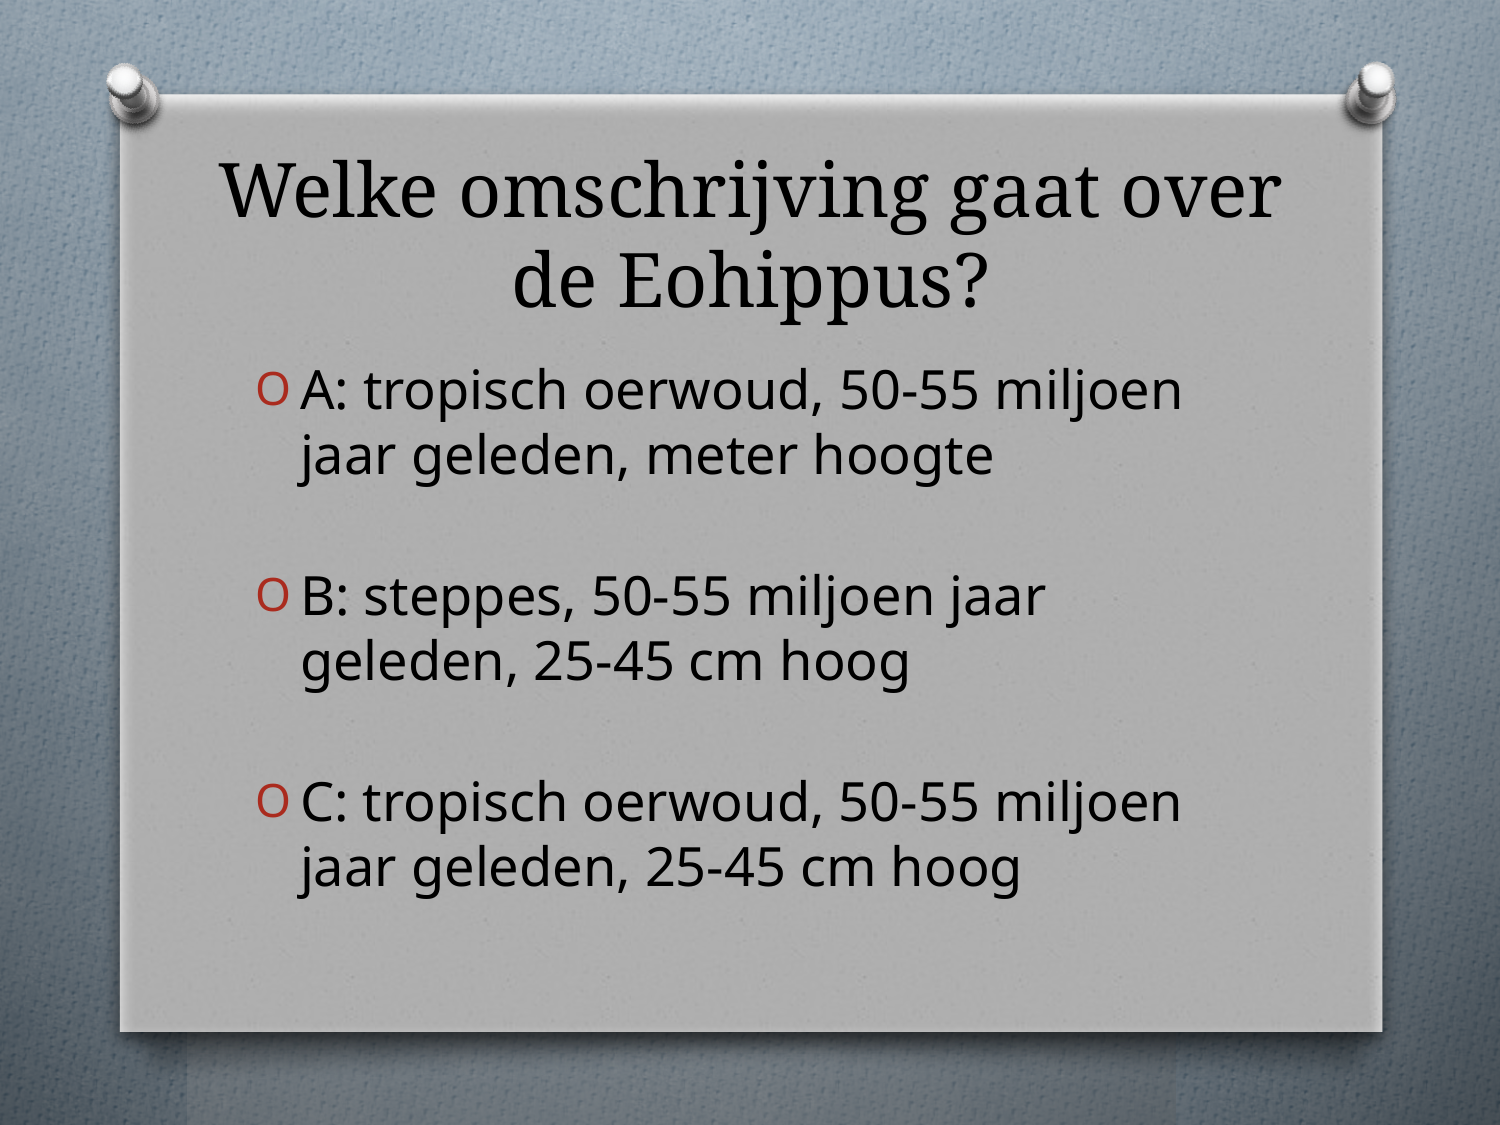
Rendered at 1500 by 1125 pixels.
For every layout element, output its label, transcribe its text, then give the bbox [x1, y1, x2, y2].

title Welke omschrijving gaat over de Eohippus? [179, 134, 1323, 332]
picture [1317, 35, 1439, 156]
picture [75, 29, 198, 153]
list A: tropisch oerwoud, 50-55 miljoen jaar geleden, meter hoogte B: steppes, 50-55 miljoen jaar geleden, 25-45 cm hoog C: tropisch oerwoud, 50-55 miljoen jaar geleden, 25-45 cm hoog [240, 347, 1257, 939]
